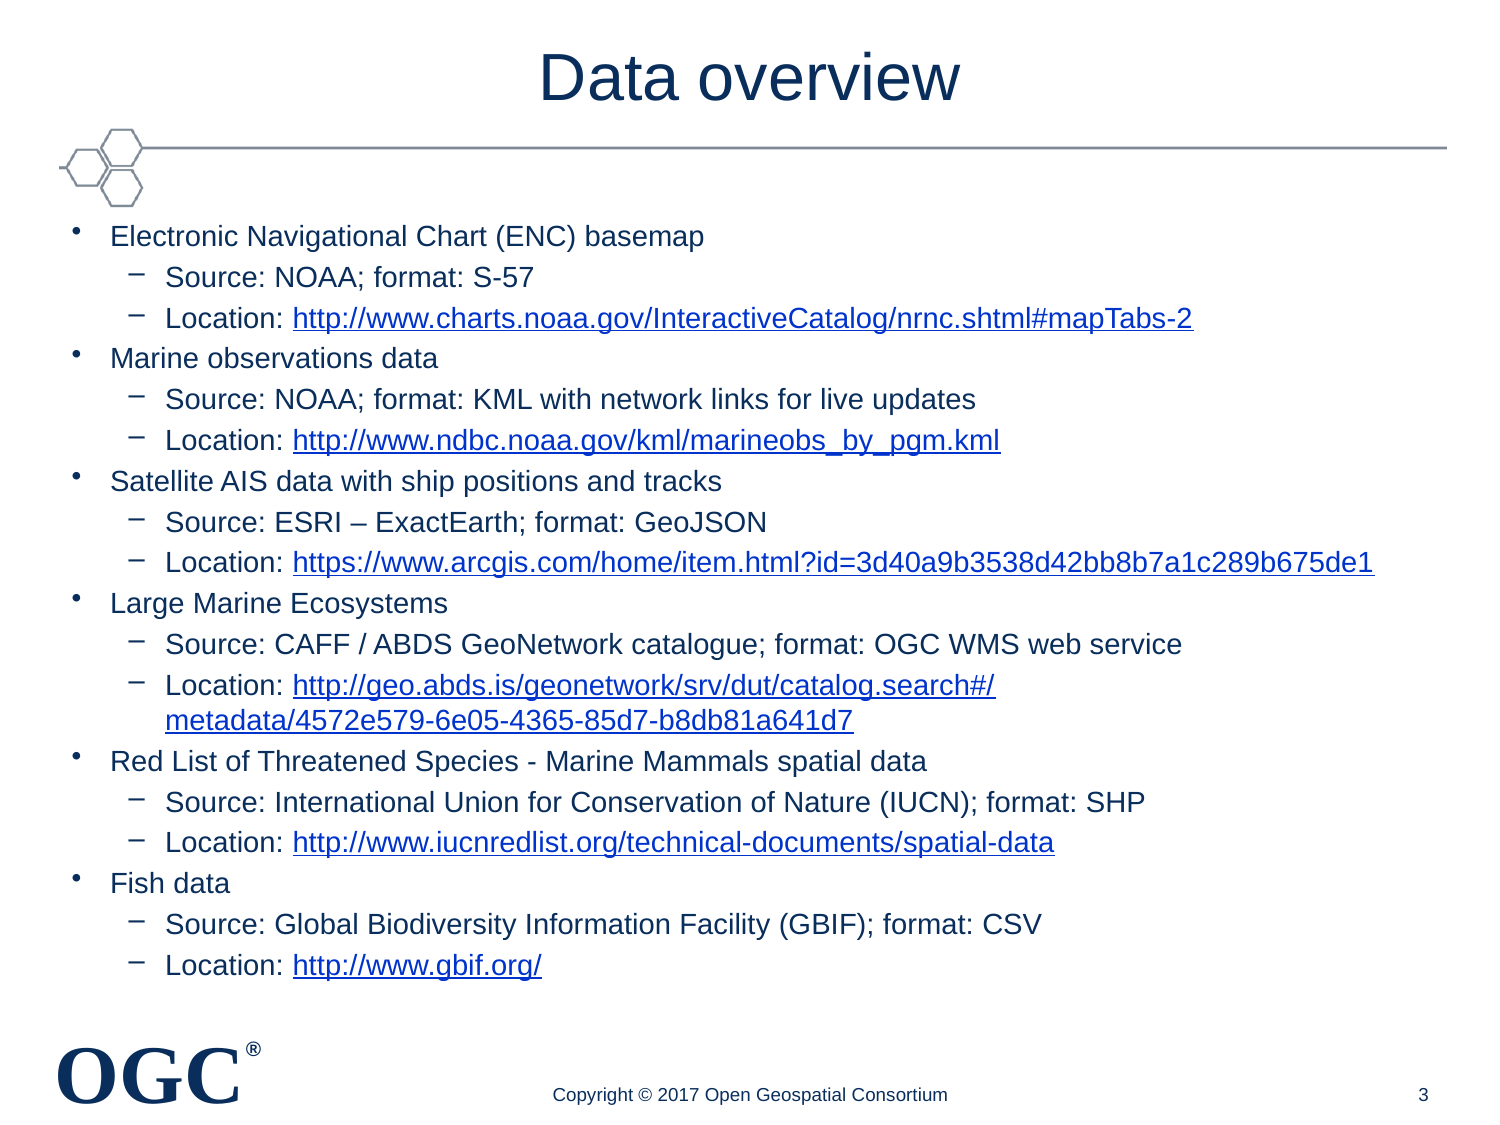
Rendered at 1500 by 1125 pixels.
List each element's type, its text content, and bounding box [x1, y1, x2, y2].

picture [59, 136, 1447, 208]
list Electronic Navigational Chart (ENC) basemap Source: NOAA; format: S-57 Location: http://www.charts.noaa.gov/InteractiveCatalog/nrnc.shtml#mapTabs-2 Marine observations data Source: NOAA; format: KML with network links for live updates Location: http://www.ndbc.noaa.gov/kml/marineobs_by_pgm.kml Satellite AIS data with ship positions and tracks Source: ESRI – ExactEarth; format: GeoJSON Location: https://www.arcgis.com/home/item.html?id=3d40a9b3538d42bb8b7a1c289b675de1 Large Marine Ecosystems Source: CAFF / ABDS GeoNetwork catalogue; format: OGC WMS web service Location: http://geo.abds.is/geonetwork/srv/dut/catalog.search#/metadata/4572e579-6e05-4365-85d7-b8db81a641d7 Red List of Threatened Species - Marine Mammals spatial data Source: International Union for Conservation of Nature (IUCN); format: SHP Location: http://www.iucnredlist.org/technical-documents/spatial-data Fish data Source: Global Biodiversity Information Facility (GBIF); format: CSV Location: http://www.gbif.org/ [56, 209, 1445, 1013]
footer Copyright © 2017 Open Geospatial Consortium [487, 1074, 1013, 1113]
slide_number 3 [1130, 1074, 1444, 1113]
title Data overview [37, 22, 1463, 136]
